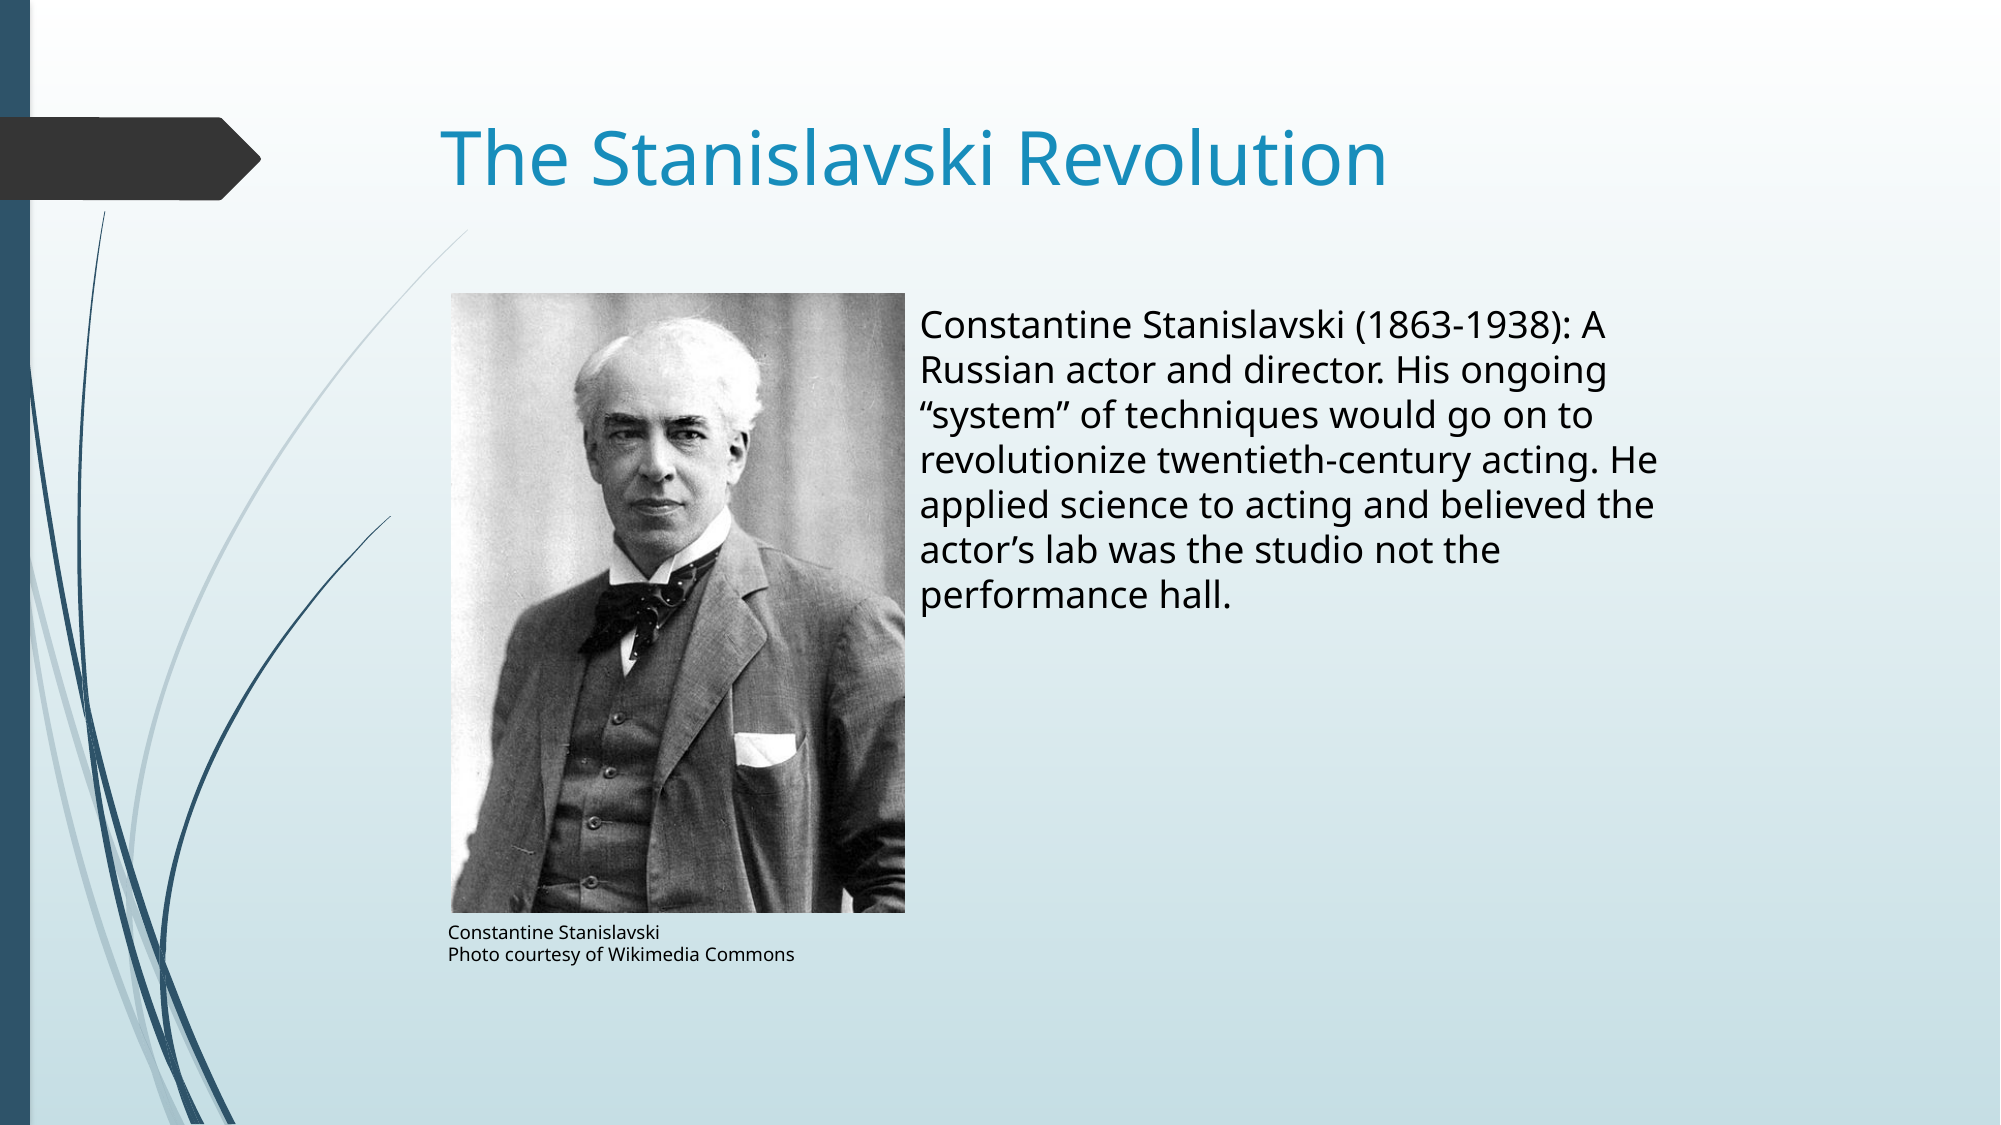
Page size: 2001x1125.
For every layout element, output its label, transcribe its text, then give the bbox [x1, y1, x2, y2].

title The Stanislavski Revolution [425, 102, 1888, 1068]
text_box Constantine Stanislavski (1863-1938): A Russian actor and director. His ongoing “system” of techniques would go on to revolutionize twentieth-century acting. He applied science to acting and believed the actor’s lab was the studio not the performance hall. [906, 293, 1675, 668]
text_box Constantine Stanislavski Photo courtesy of Wikimedia Commons [433, 912, 810, 973]
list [451, 292, 906, 914]
